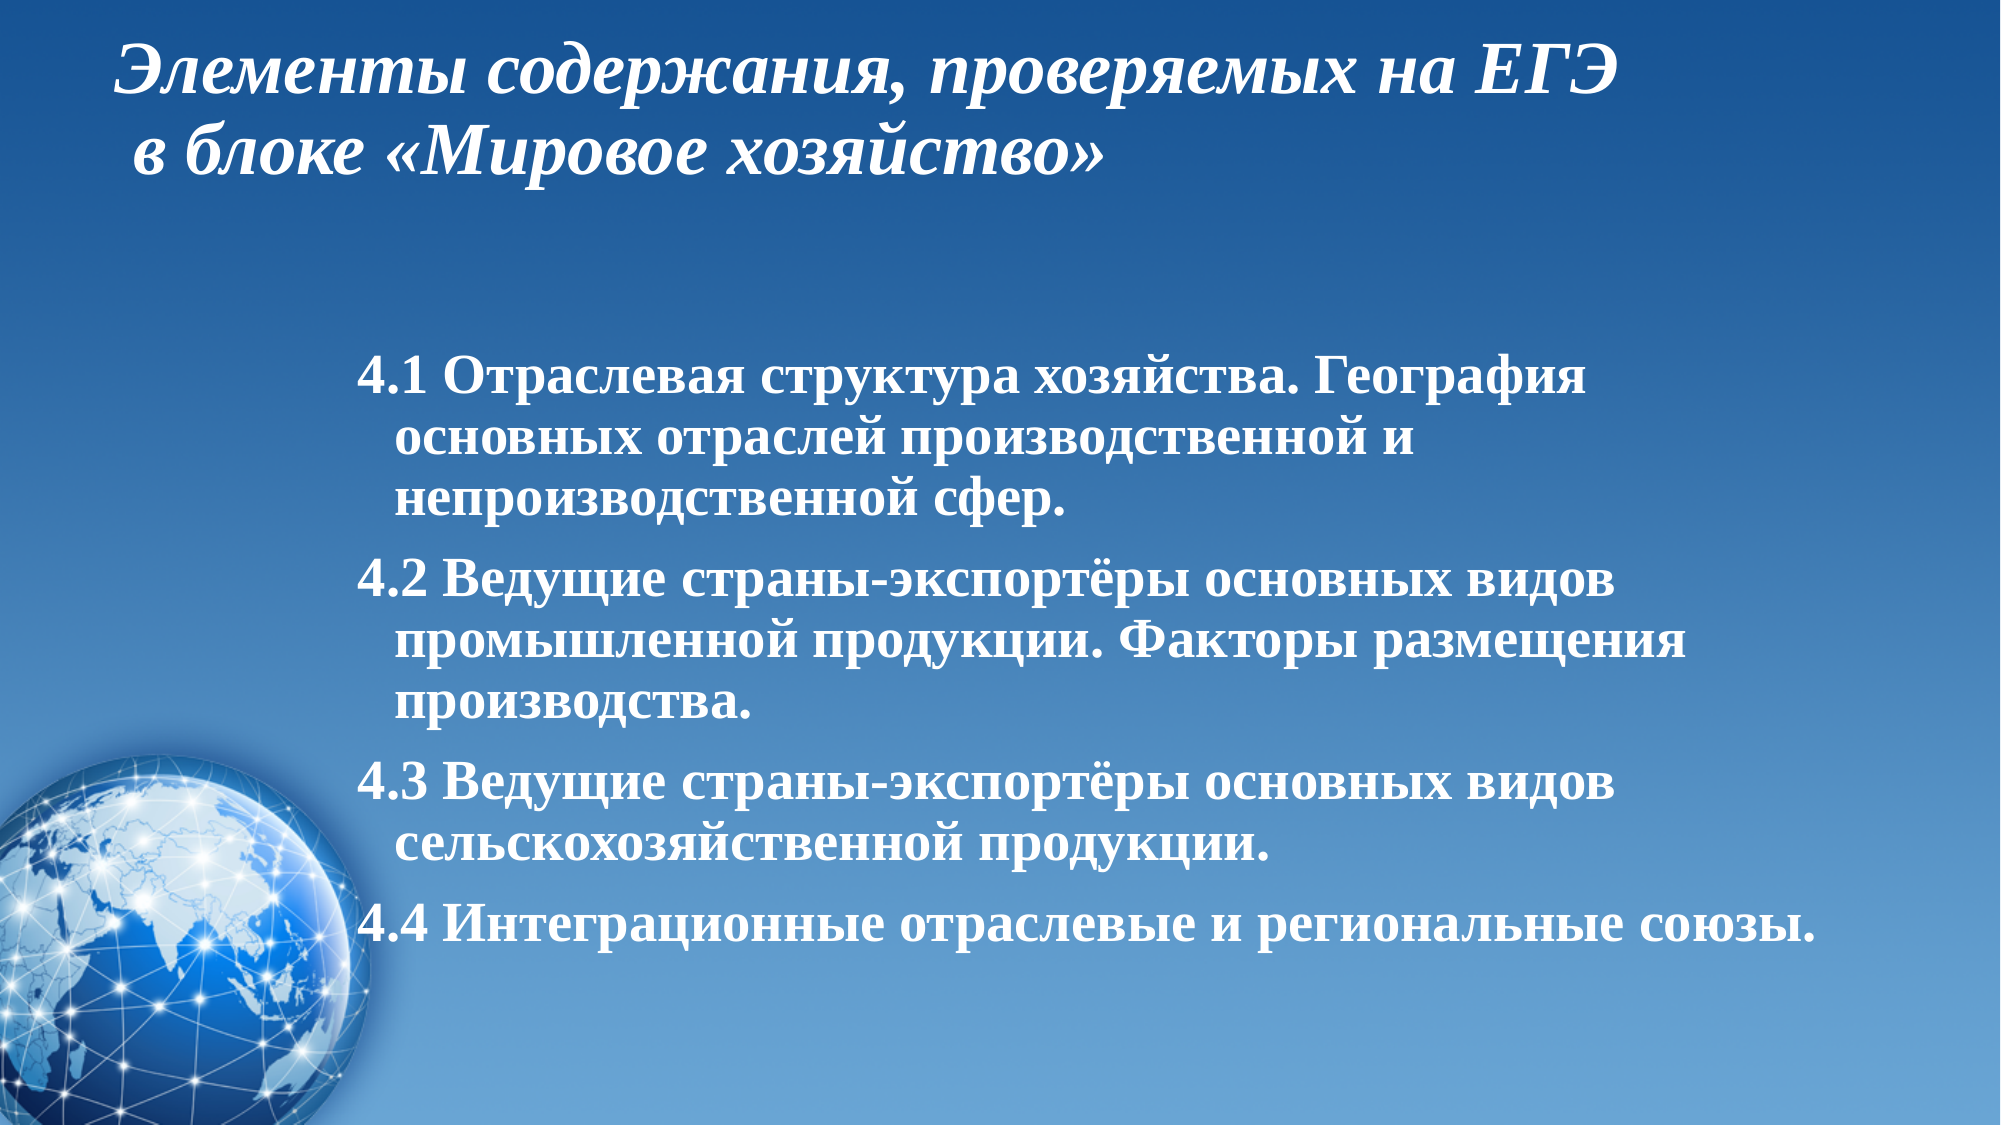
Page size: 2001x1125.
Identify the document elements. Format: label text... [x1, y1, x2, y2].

list 4.1 Отраслевая структура хозяйства. География основных отраслей производственной и непроизводственной сфер. 4.2 Ведущие страны-экспортёры основных видов промышленной продукции. Факторы размещения производства. 4.3 Ведущие страны-экспортёры основных видов сельскохозяйственной продукции. 4.4 Интеграционные отраслевые и региональные союзы. [342, 337, 1863, 1014]
title Элементы содержания, проверяемых на ЕГЭ в блоке «Мировое хозяйство» [99, 45, 1863, 264]
picture [0, 0, 2001, 1125]
